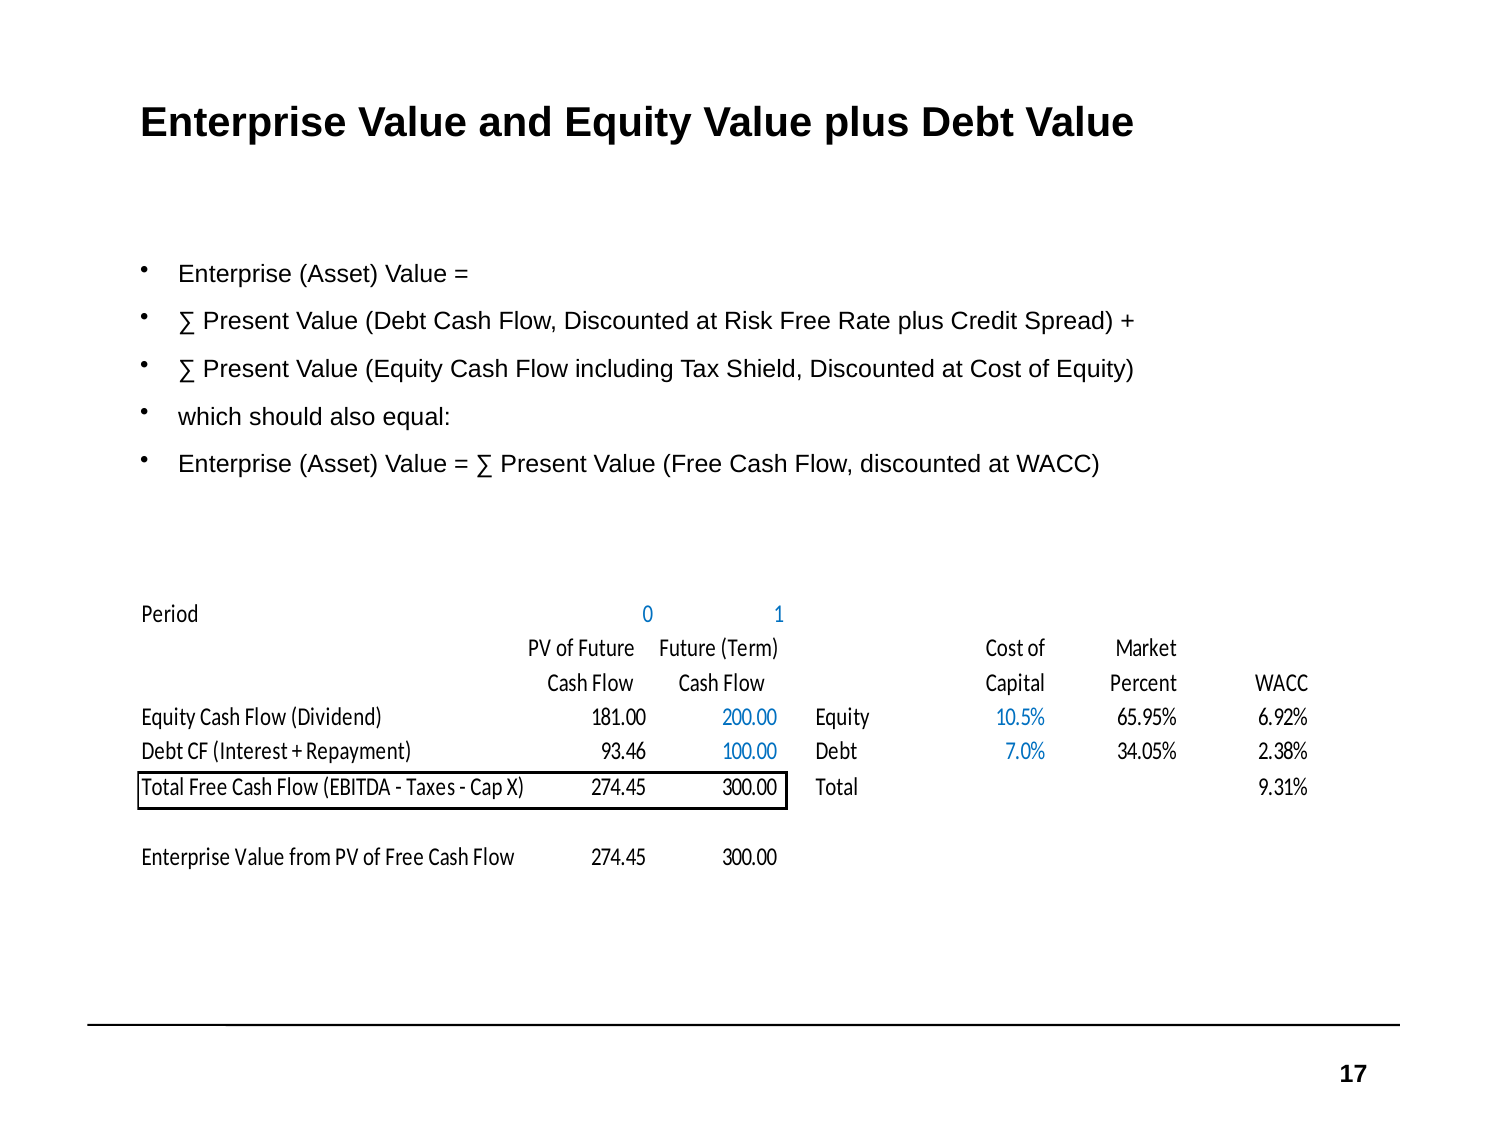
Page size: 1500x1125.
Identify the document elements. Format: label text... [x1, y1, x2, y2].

picture [137, 599, 1313, 879]
title Enterprise Value and Equity Value plus Debt Value [125, 87, 1375, 225]
list Enterprise (Asset) Value = ∑ Present Value (Debt Cash Flow, Discounted at Risk Free Rate plus Credit Spread) + ∑ Present Value (Equity Cash Flow including Tax Shield, Discounted at Cost of Equity) which should also equal: Enterprise (Asset) Value = ∑ Present Value (Free Cash Flow, discounted at WACC) [125, 249, 1363, 988]
